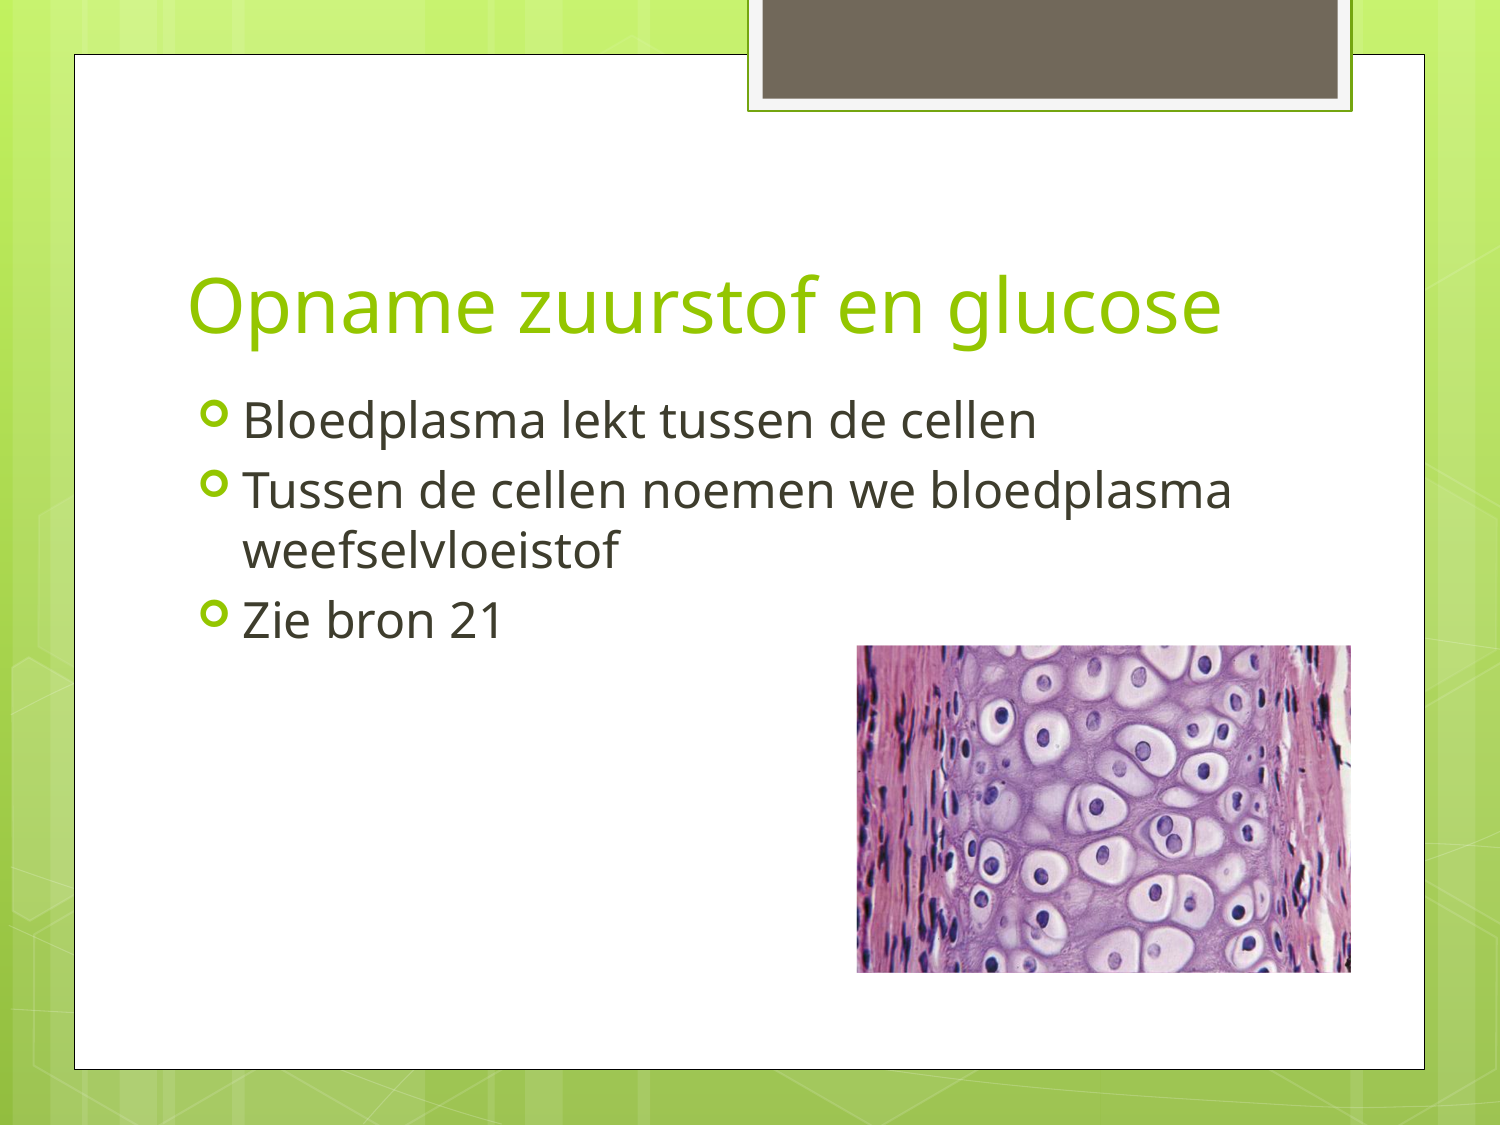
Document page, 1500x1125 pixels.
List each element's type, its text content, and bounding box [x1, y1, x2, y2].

list Bloedplasma lekt tussen de cellen Tussen de cellen noemen we bloedplasma weefselvloeistof Zie bron 21 [171, 381, 1283, 957]
picture [857, 561, 1350, 1057]
title Opname zuurstof en glucose [171, 168, 1324, 357]
